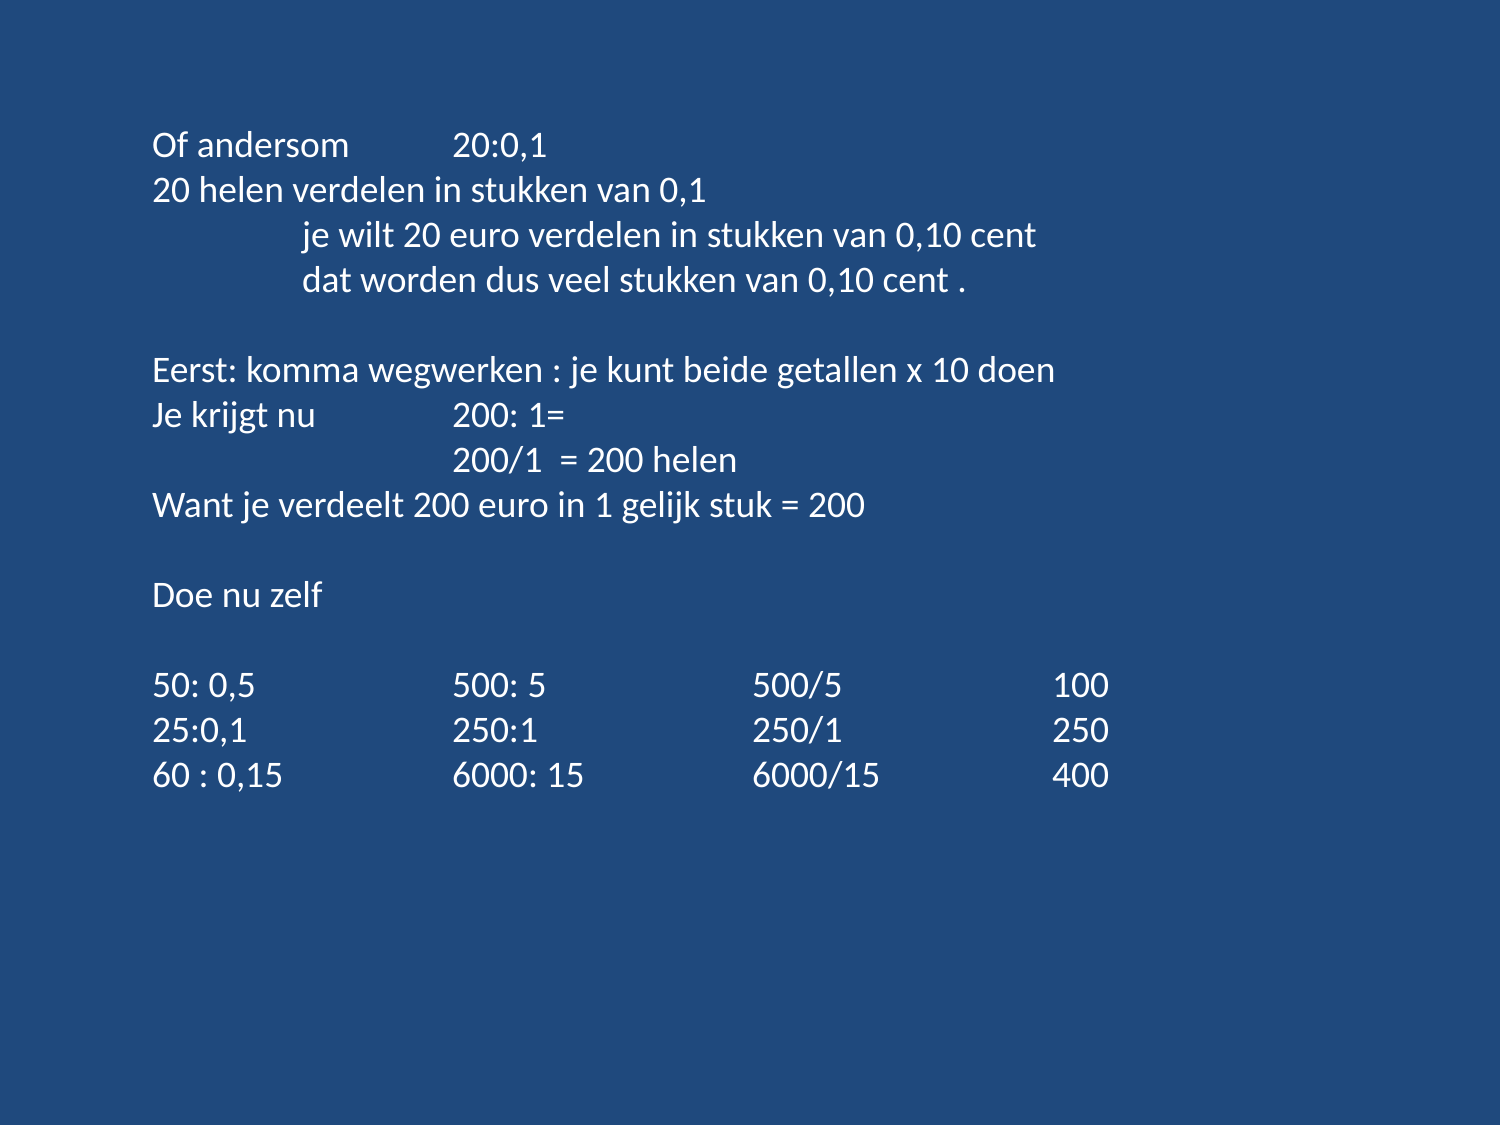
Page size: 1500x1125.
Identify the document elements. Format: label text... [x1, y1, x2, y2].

text_box Of andersom 20:0,1 20 helen verdelen in stukken van 0,1 je wilt 20 euro verdelen in stukken van 0,10 cent dat worden dus veel stukken van 0,10 cent . Eerst: komma wegwerken : je kunt beide getallen x 10 doen Je krijgt nu 200: 1= 200/1 = 200 helen Want je verdeelt 200 euro in 1 gelijk stuk = 200 Doe nu zelf 50: 0,5 500: 5 500/5 100 25:0,1 250:1 250/1 250 60 : 0,15 6000: 15 6000/15 400 [137, 112, 1350, 848]
